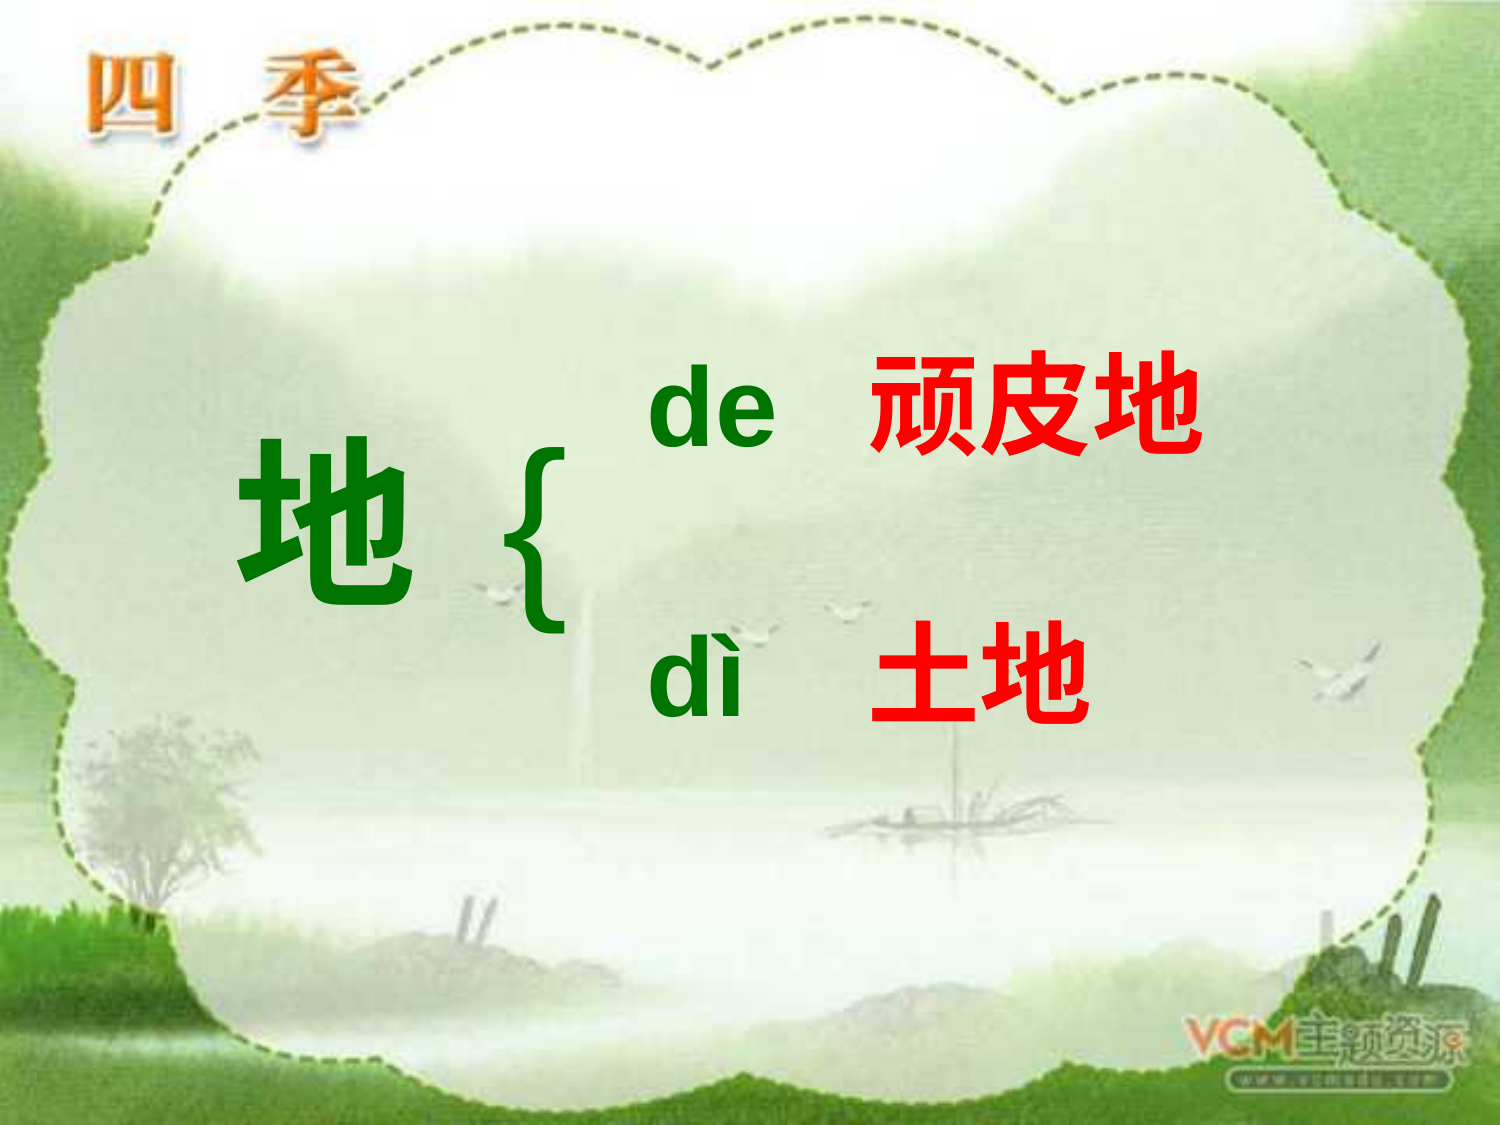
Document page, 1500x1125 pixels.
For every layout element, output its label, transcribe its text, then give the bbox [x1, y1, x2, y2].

text_box de 顽皮地 dì 土地 [631, 326, 1223, 746]
picture [0, 0, 1500, 1125]
text_box 地 { [218, 385, 585, 641]
